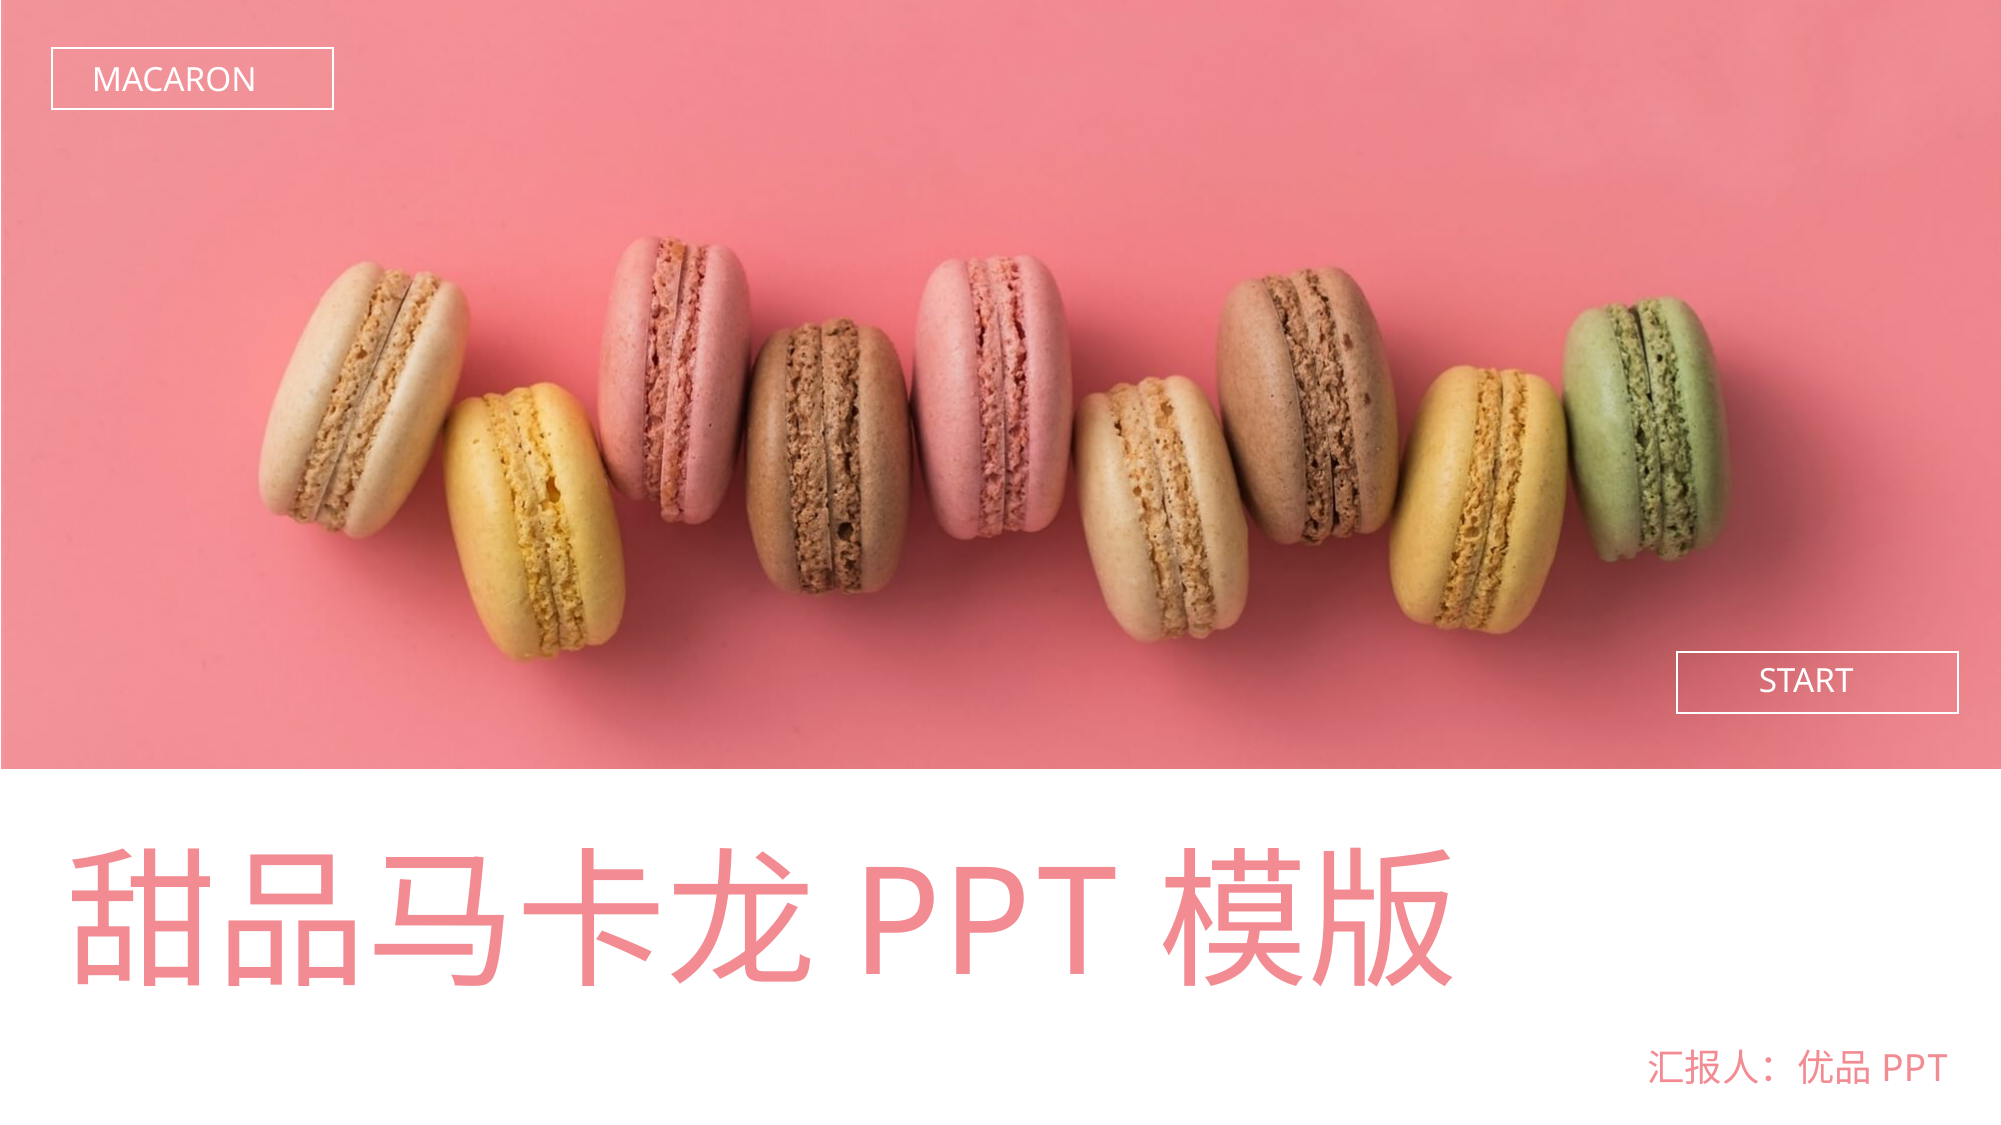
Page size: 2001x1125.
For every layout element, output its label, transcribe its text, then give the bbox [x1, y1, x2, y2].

picture [0, 0, 2001, 769]
text_box 甜品马卡龙PPT模版 [51, 816, 1571, 1012]
text_box 汇报人：优品PPT [1632, 1036, 1964, 1097]
